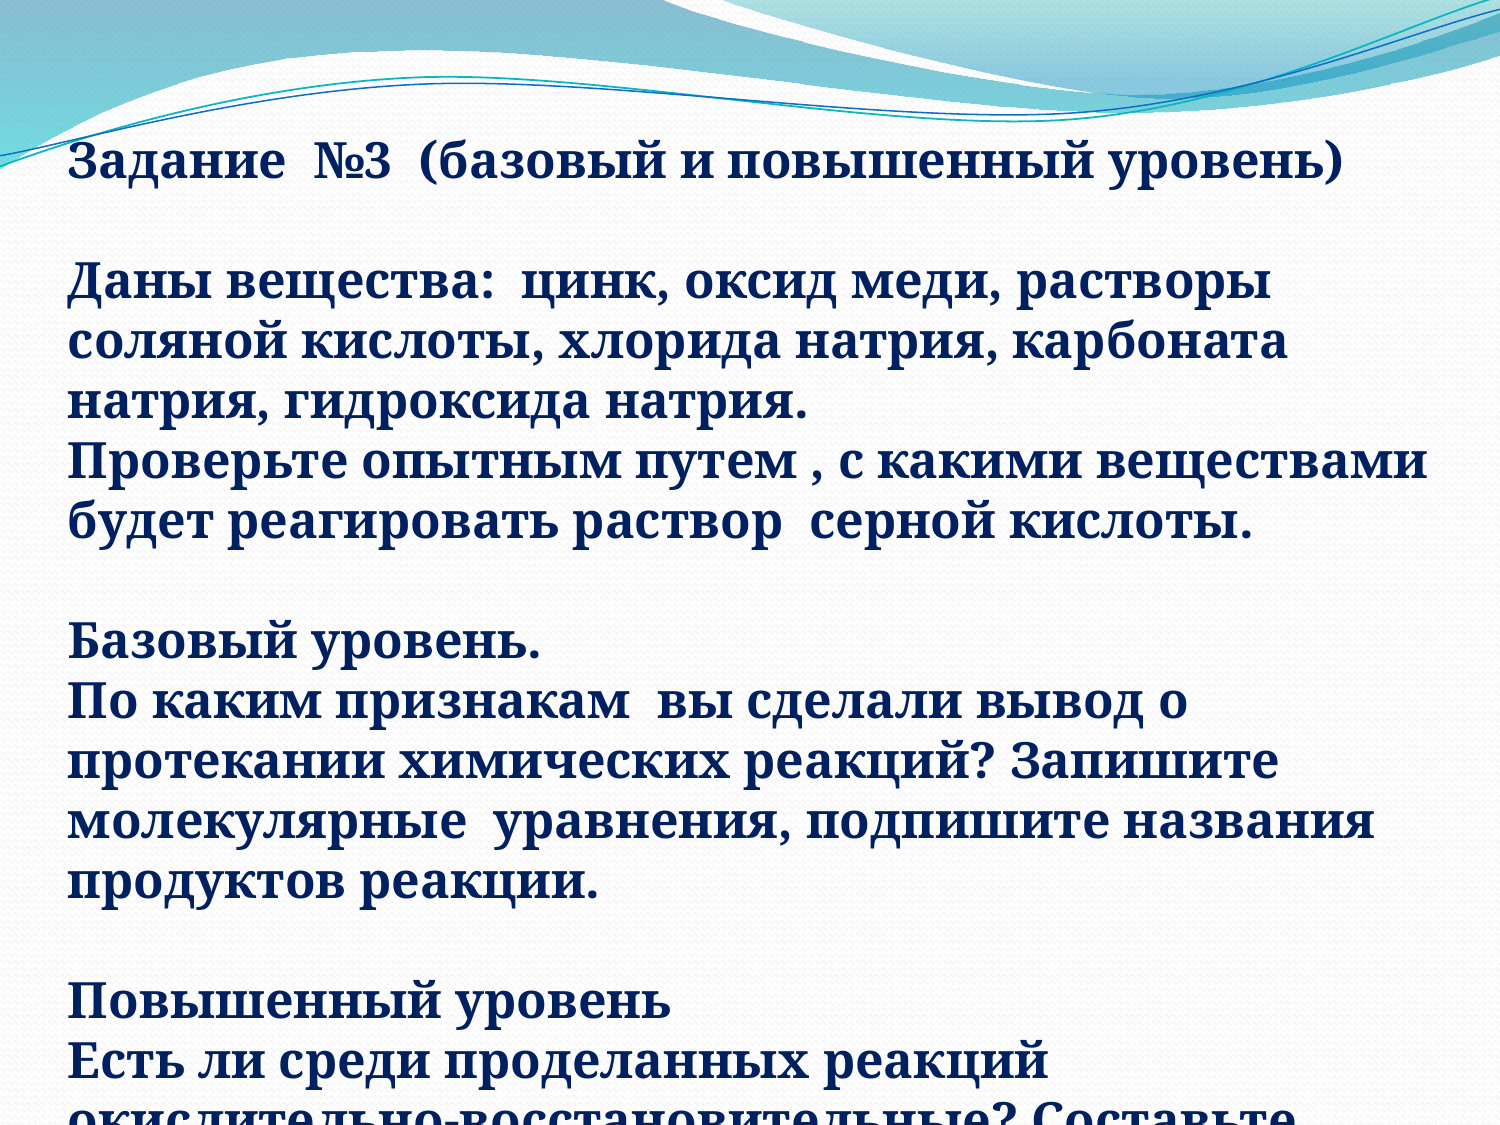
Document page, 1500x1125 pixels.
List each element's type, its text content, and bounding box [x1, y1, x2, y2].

text_box Задание №3 (базовый и повышенный уровень) Даны вещества: цинк, оксид меди, растворы соляной кислоты, хлорида натрия, карбоната натрия, гидроксида натрия. Проверьте опытным путем , с какими веществами будет реагировать раствор серной кислоты. Базовый уровень. По каким признакам вы сделали вывод о протекании химических реакций? Запишите молекулярные уравнения, подпишите названия продуктов реакции. Повышенный уровень Есть ли среди проделанных реакций окислительно-восстановительные? Составьте электронный баланс [53, 121, 1459, 1125]
